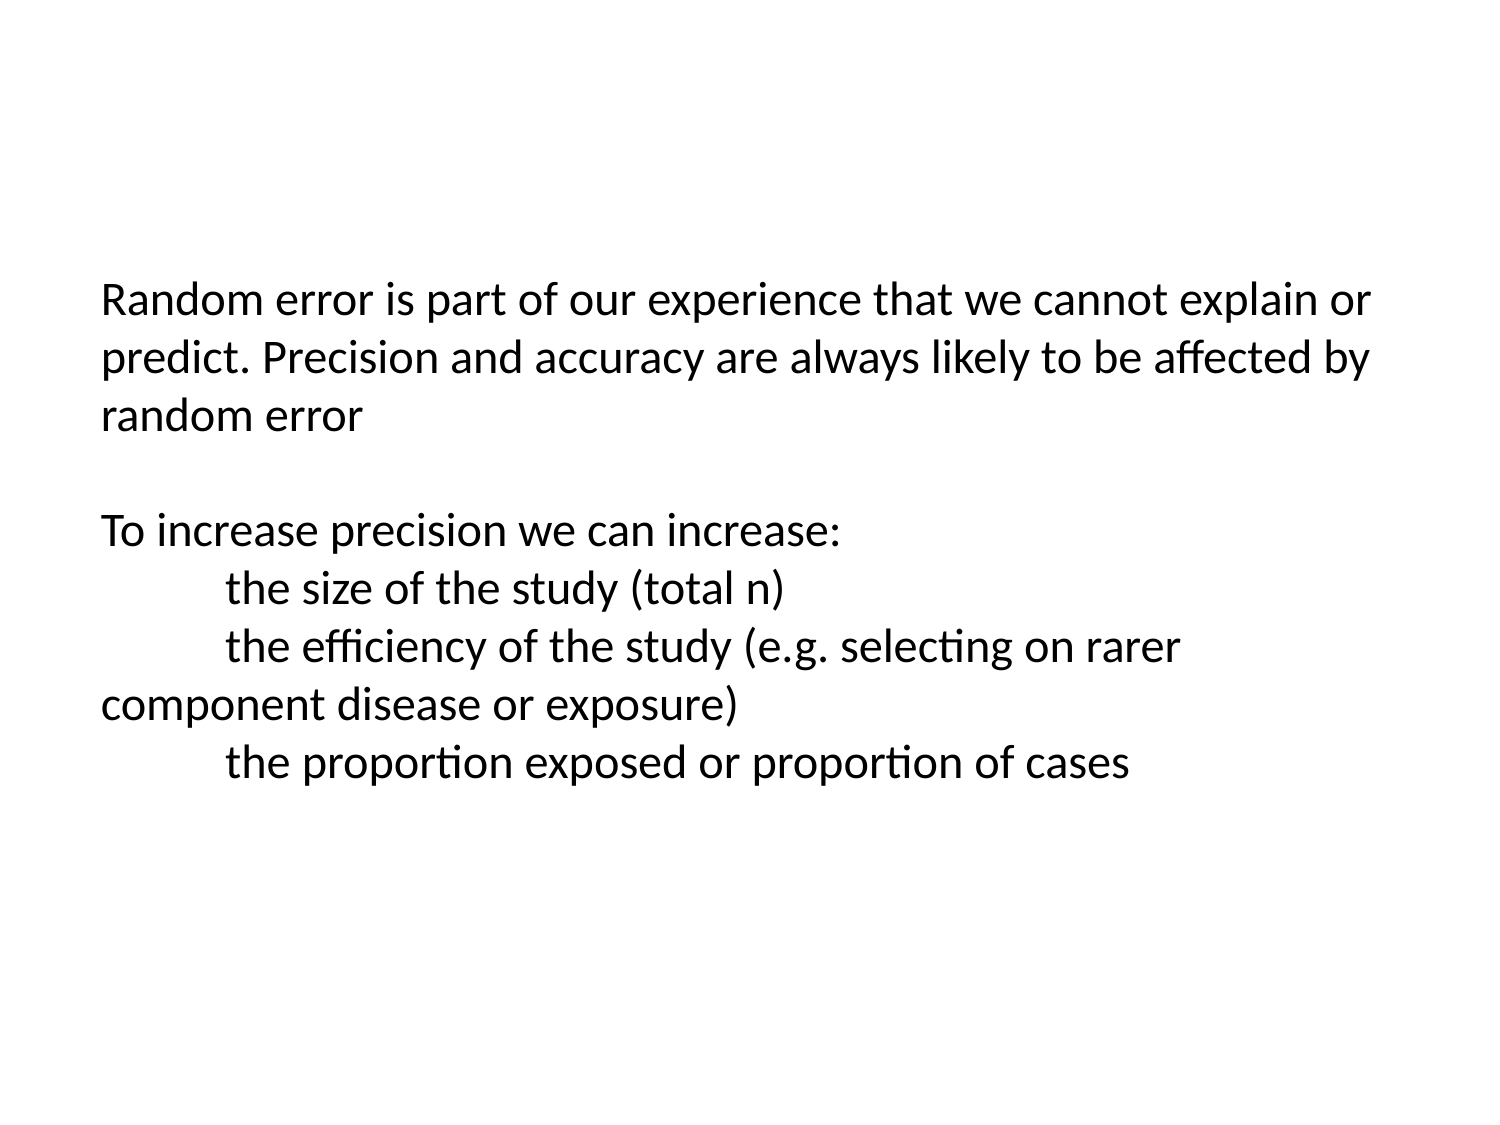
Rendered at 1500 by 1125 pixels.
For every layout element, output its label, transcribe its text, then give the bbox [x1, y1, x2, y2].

title Random error is part of our experience that we cannot explain or predict. Precision and accuracy are always likely to be affected by random error To increase precision we can increase: the size of the study (total n) the efficiency of the study (e.g. selecting on rarer component disease or exposure) the proportion exposed or proportion of cases [85, 252, 1424, 976]
text_box [301, 385, 1500, 509]
